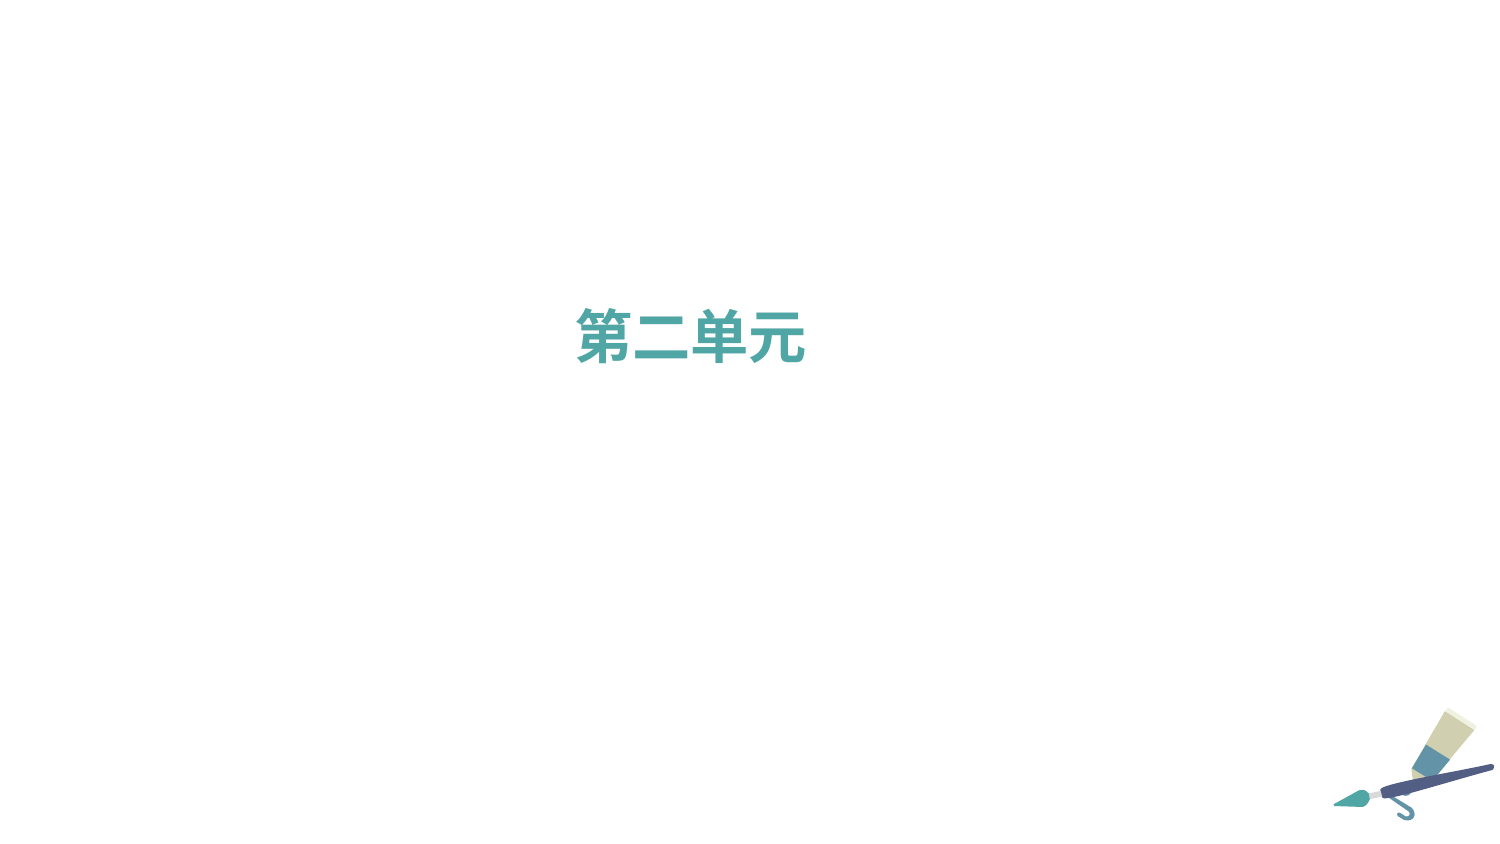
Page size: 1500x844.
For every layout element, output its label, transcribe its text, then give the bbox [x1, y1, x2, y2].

text_box 第二单元 [513, 222, 883, 378]
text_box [1358, 708, 1481, 844]
